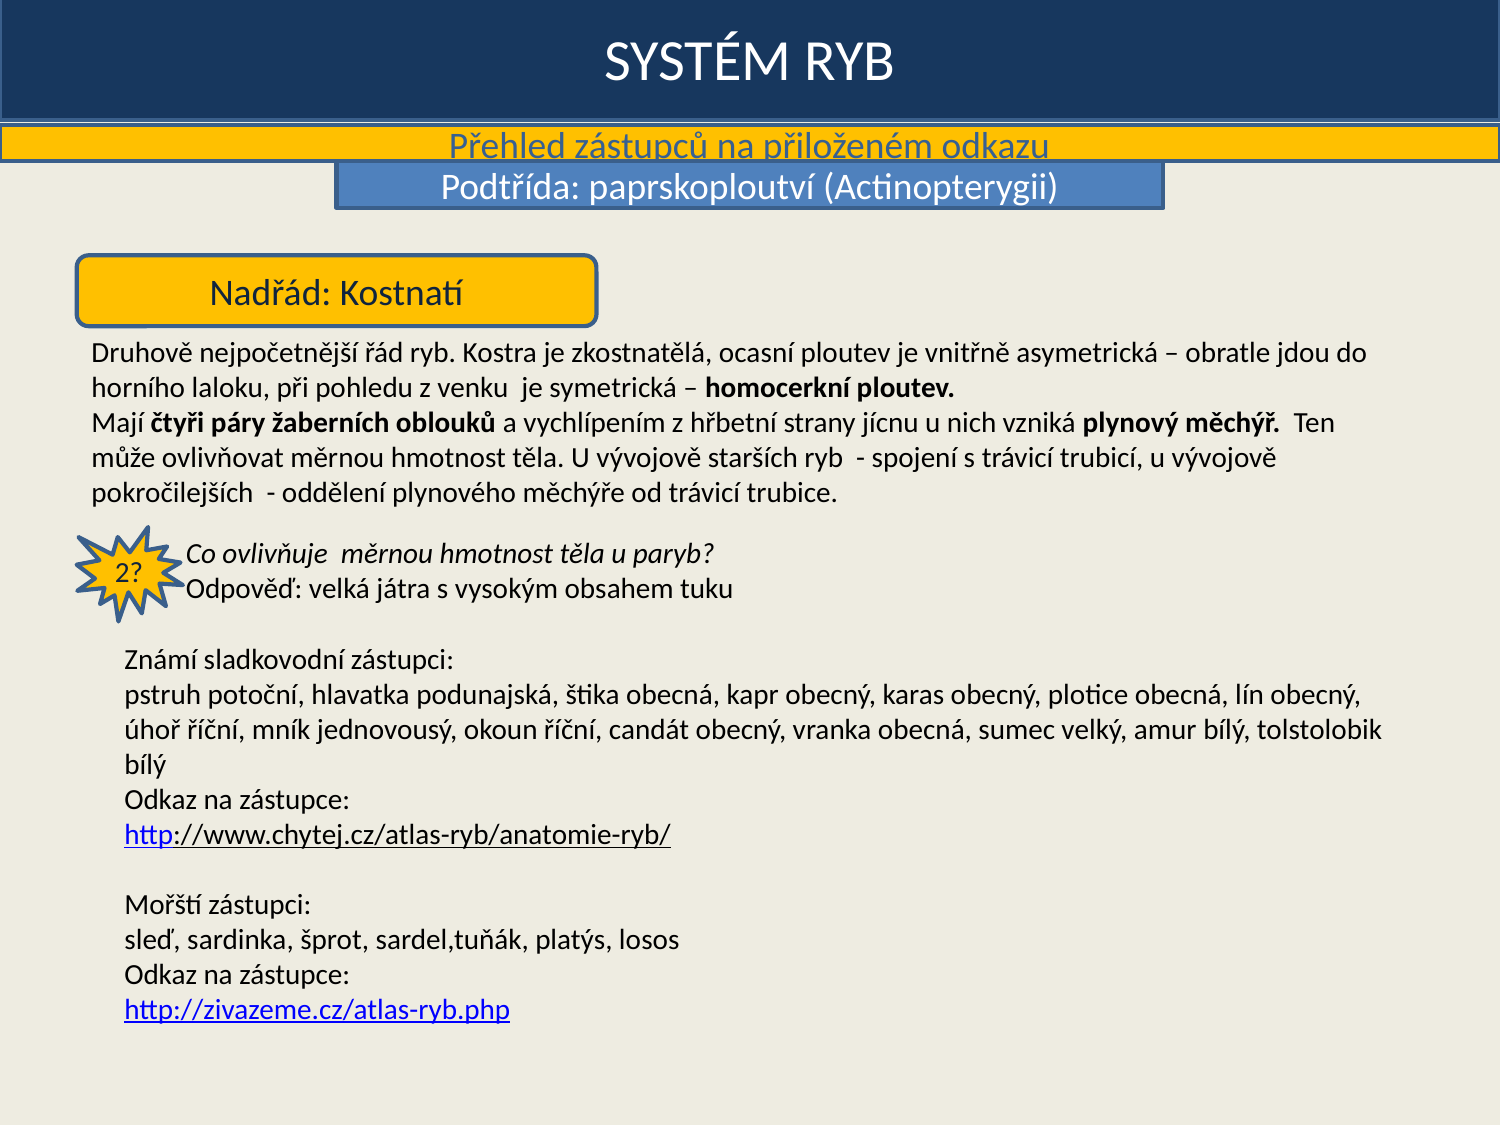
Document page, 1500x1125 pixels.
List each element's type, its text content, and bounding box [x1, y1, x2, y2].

text_box Přehled zástupců na přiloženém odkazu [0, 123, 1500, 163]
text_box 2? [74, 525, 171, 624]
text_box Co ovlivňuje měrnou hmotnost těla u paryb? [171, 527, 1164, 577]
text_box Podtřída: paprskoploutví (Actinopterygii) [334, 159, 1165, 210]
text_box Nadřád: Kostnatí [74, 253, 599, 326]
text_box SYSTÉM RYB [0, 0, 1500, 122]
text_box Odpověď: velká játra s vysokým obsahem tuku [171, 562, 975, 613]
text_box Známí sladkovodní zástupci: pstruh potoční, hlavatka podunajská, štika obecná, kapr obecný, karas obecný, plotice obecná, lín obecný, úhoř říční, mník jednovousý, okoun říční, candát obecný, vranka obecná, sumec velký, amur bílý, tolstolobik bílý Odkaz na zástupce: http://www.chytej.cz/atlas-ryb/anatomie-ryb/ Mořští zástupci: sleď, sardinka, šprot, sardel,tuňák, platýs, losos Odkaz na zástupce: http://zivazeme.cz/atlas-ryb.php [109, 633, 1439, 1103]
text_box Druhově nejpočetnější řád ryb. Kostra je zkostnatělá, ocasní ploutev je vnitřně asymetrická – obratle jdou do horního laloku, při pohledu z venku je symetrická – homocerkní ploutev. Mají čtyři páry žaberních oblouků a vychlípením z hřbetní strany jícnu u nich vzniká plynový měchýř. Ten může ovlivňovat měrnou hmotnost těla. U vývojově starších ryb - spojení s trávicí trubicí, u vývojově pokročilejších - oddělení plynového měchýře od trávicí trubice. [76, 326, 1412, 551]
